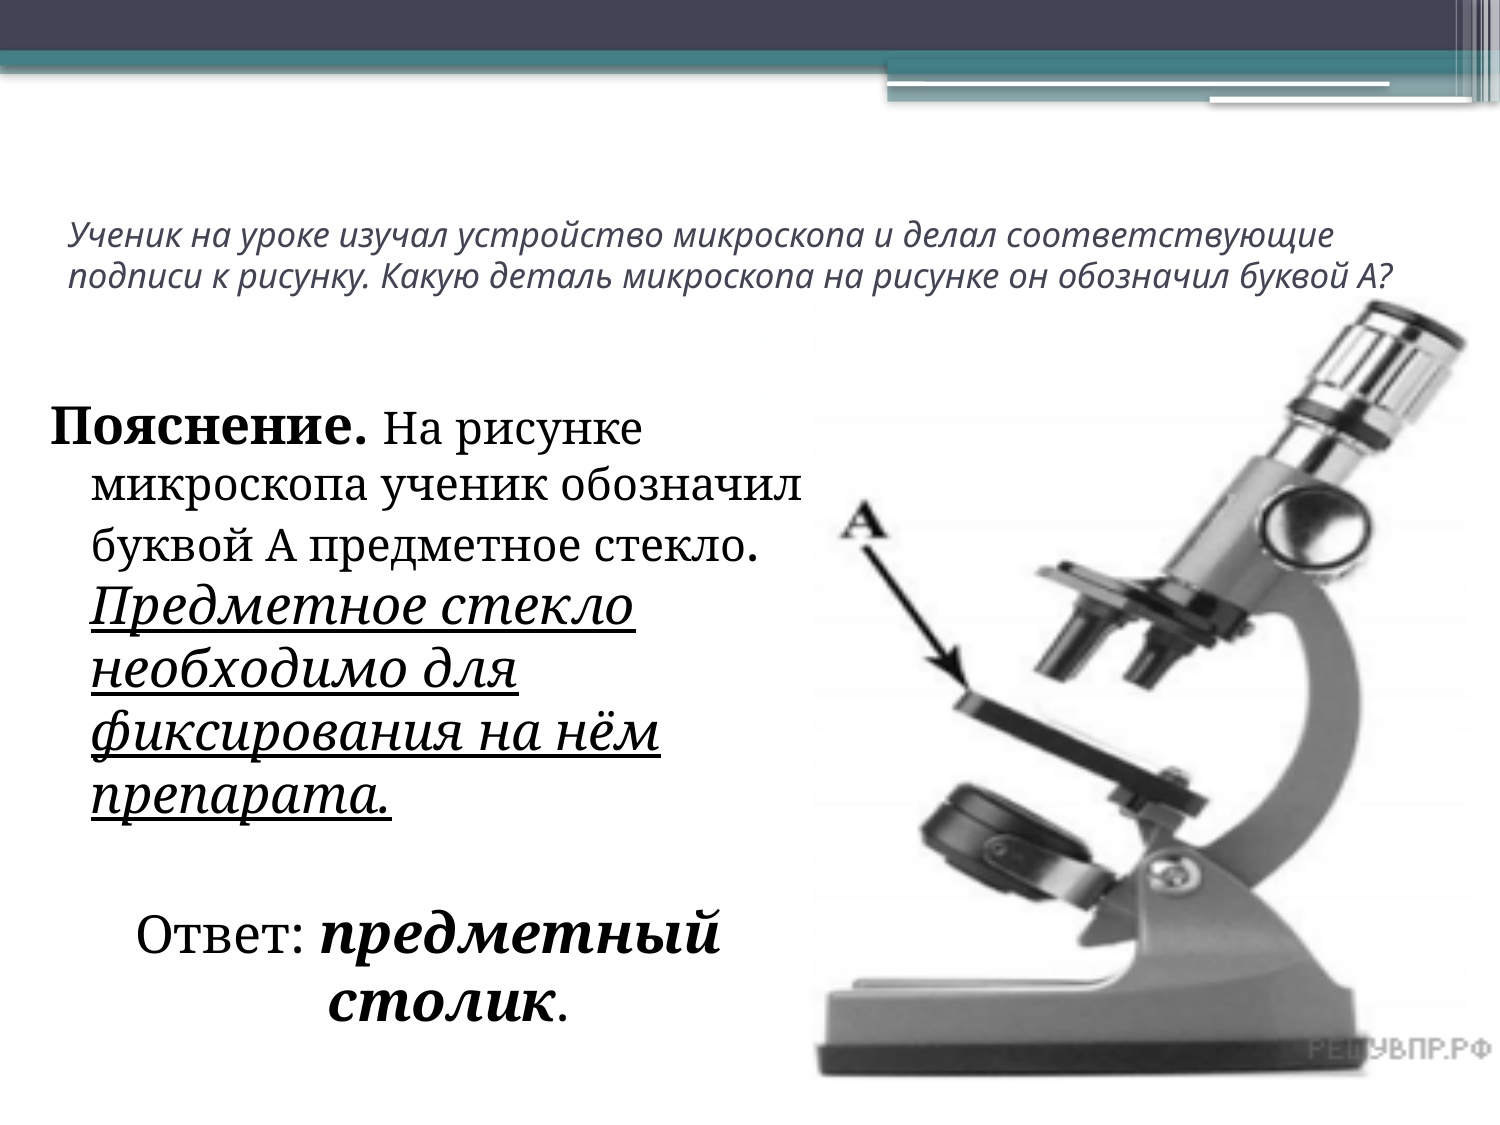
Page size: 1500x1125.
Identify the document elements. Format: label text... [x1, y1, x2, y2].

picture [761, 207, 1500, 1125]
title Ученик на уроке изучал устройство микроскопа и делал соответствующие подписи к рисунку. Какую деталь микроскопа на рисунке он обозначил буквой А? [53, 187, 1425, 363]
list Пояснение. На рисунке микроскопа ученик обозначил буквой А предметное стекло. Предметное стекло необходимо для фиксирования на нём препарата. Ответ: предметный столик. [17, 385, 754, 1079]
